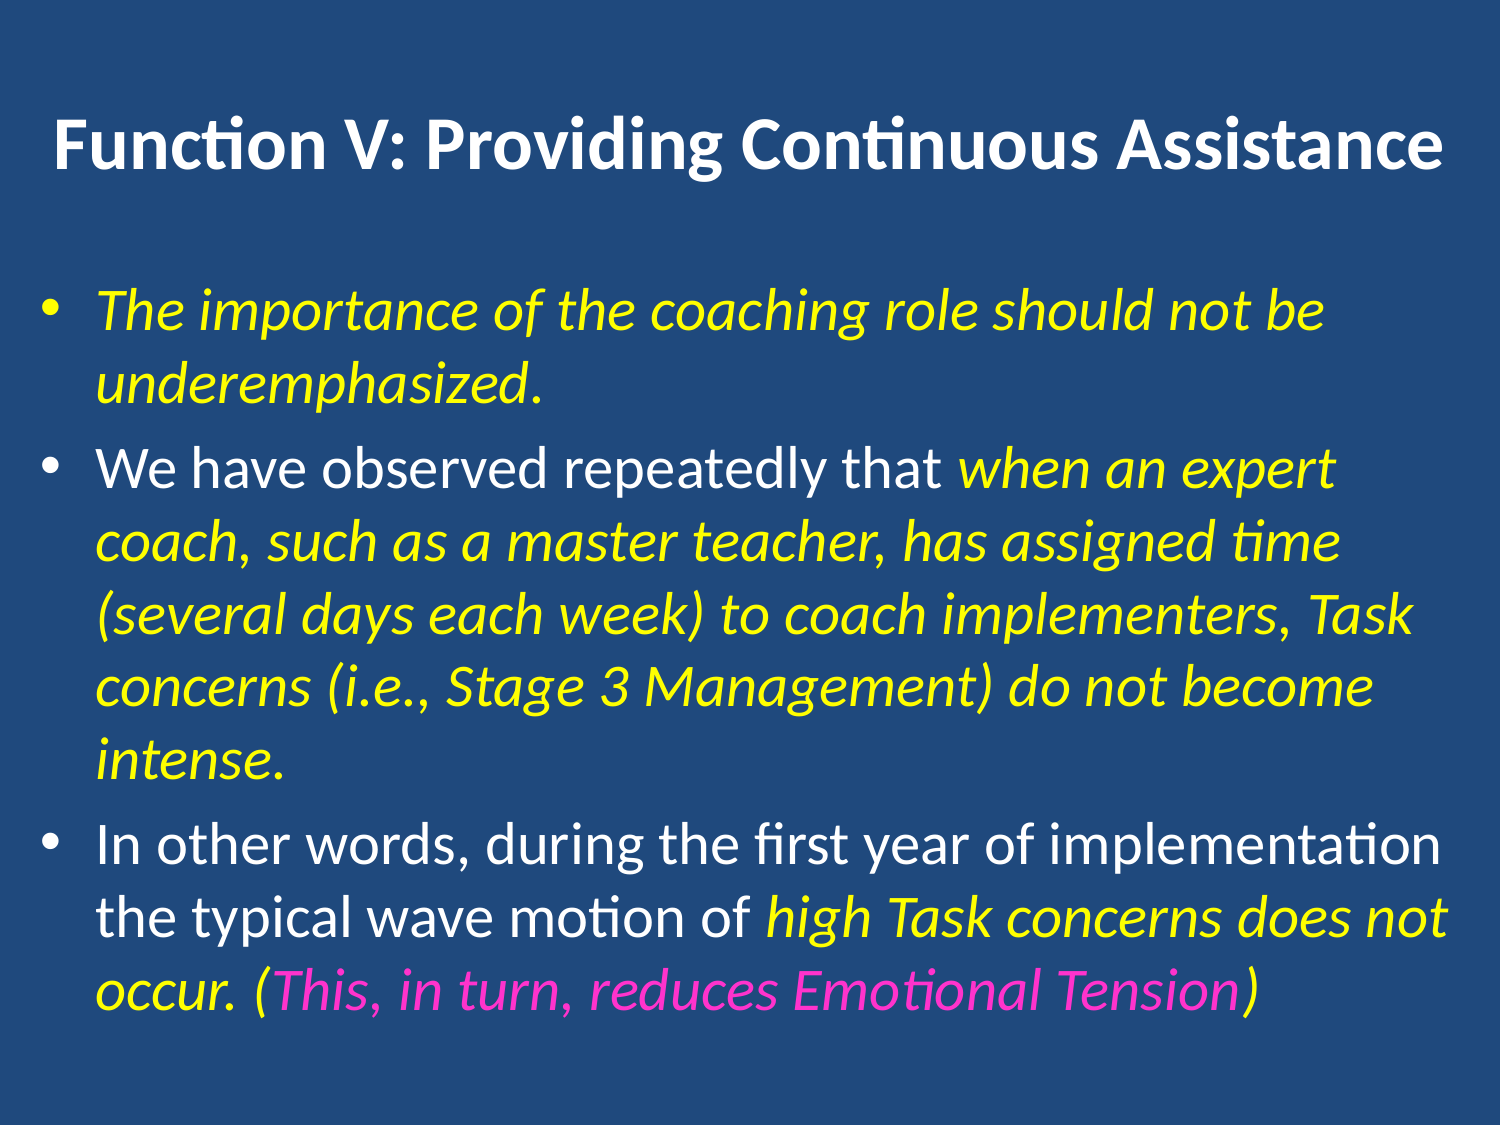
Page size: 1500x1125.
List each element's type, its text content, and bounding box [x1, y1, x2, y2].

title Function V: Providing Continuous Assistance [24, 45, 1475, 233]
list The importance of the coaching role should not be underemphasized. We have observed repeatedly that when an expert coach, such as a master teacher, has assigned time (several days each week) to coach implementers, Task concerns (i.e., Stage 3 Management) do not become intense. In other words, during the first year of implementation the typical wave motion of high Task concerns does not occur. (This, in turn, reduces Emotional Tension) [24, 262, 1475, 1088]
